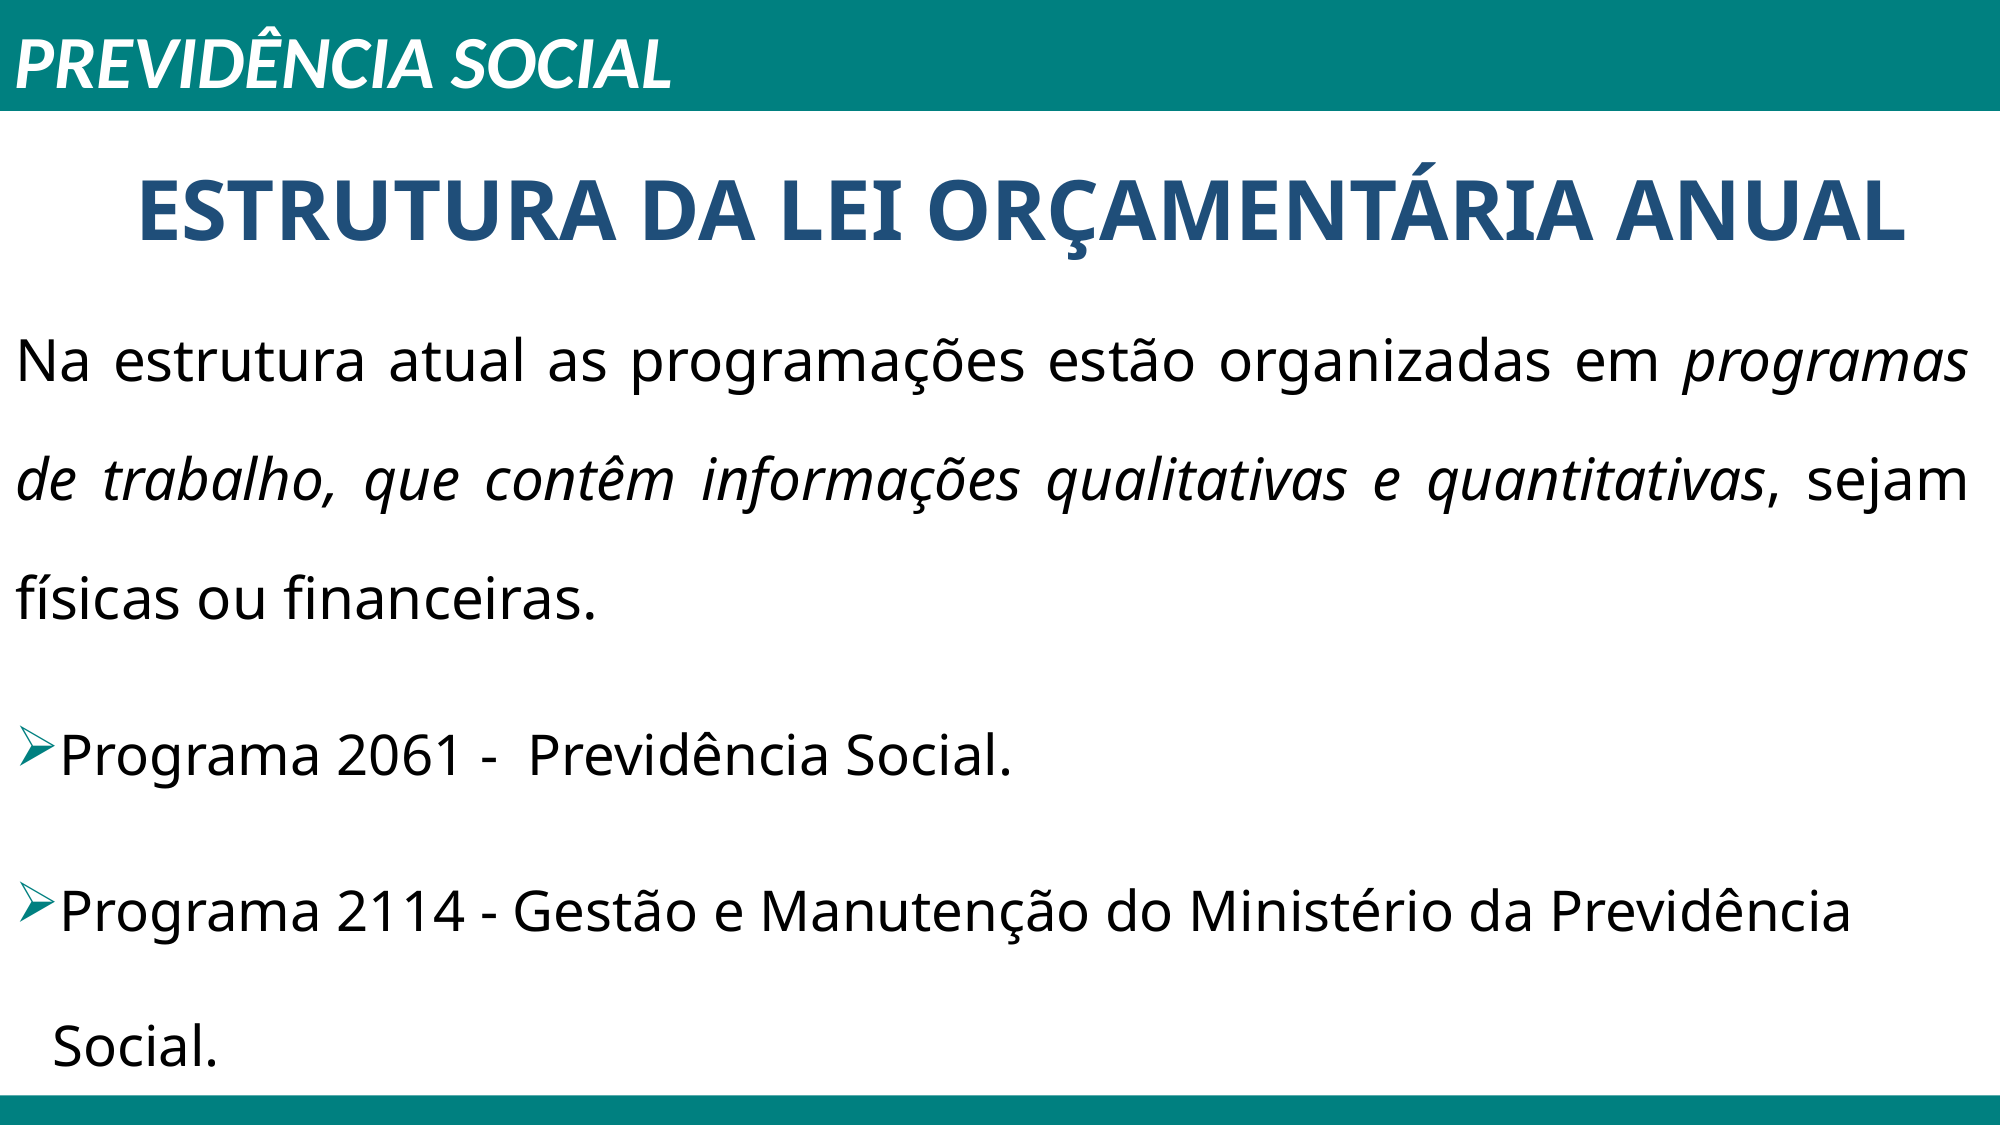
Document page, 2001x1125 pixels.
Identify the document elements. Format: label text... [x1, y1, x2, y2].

text_box ESTRUTURA DA LEI ORÇAMENTÁRIA ANUAL [169, 147, 1874, 267]
text_box PREVIDÊNCIA SOCIAL [0, 0, 2000, 111]
text_box [0, 1095, 2000, 1125]
list Na estrutura atual as programações estão organizadas em programas de trabalho, que contêm informações qualitativas e quantitativas, sejam físicas ou financeiras. Programa 2061 - Previdência Social. Programa 2114 - Gestão e Manutenção do Ministério da Previdência Social. [0, 266, 1985, 1075]
